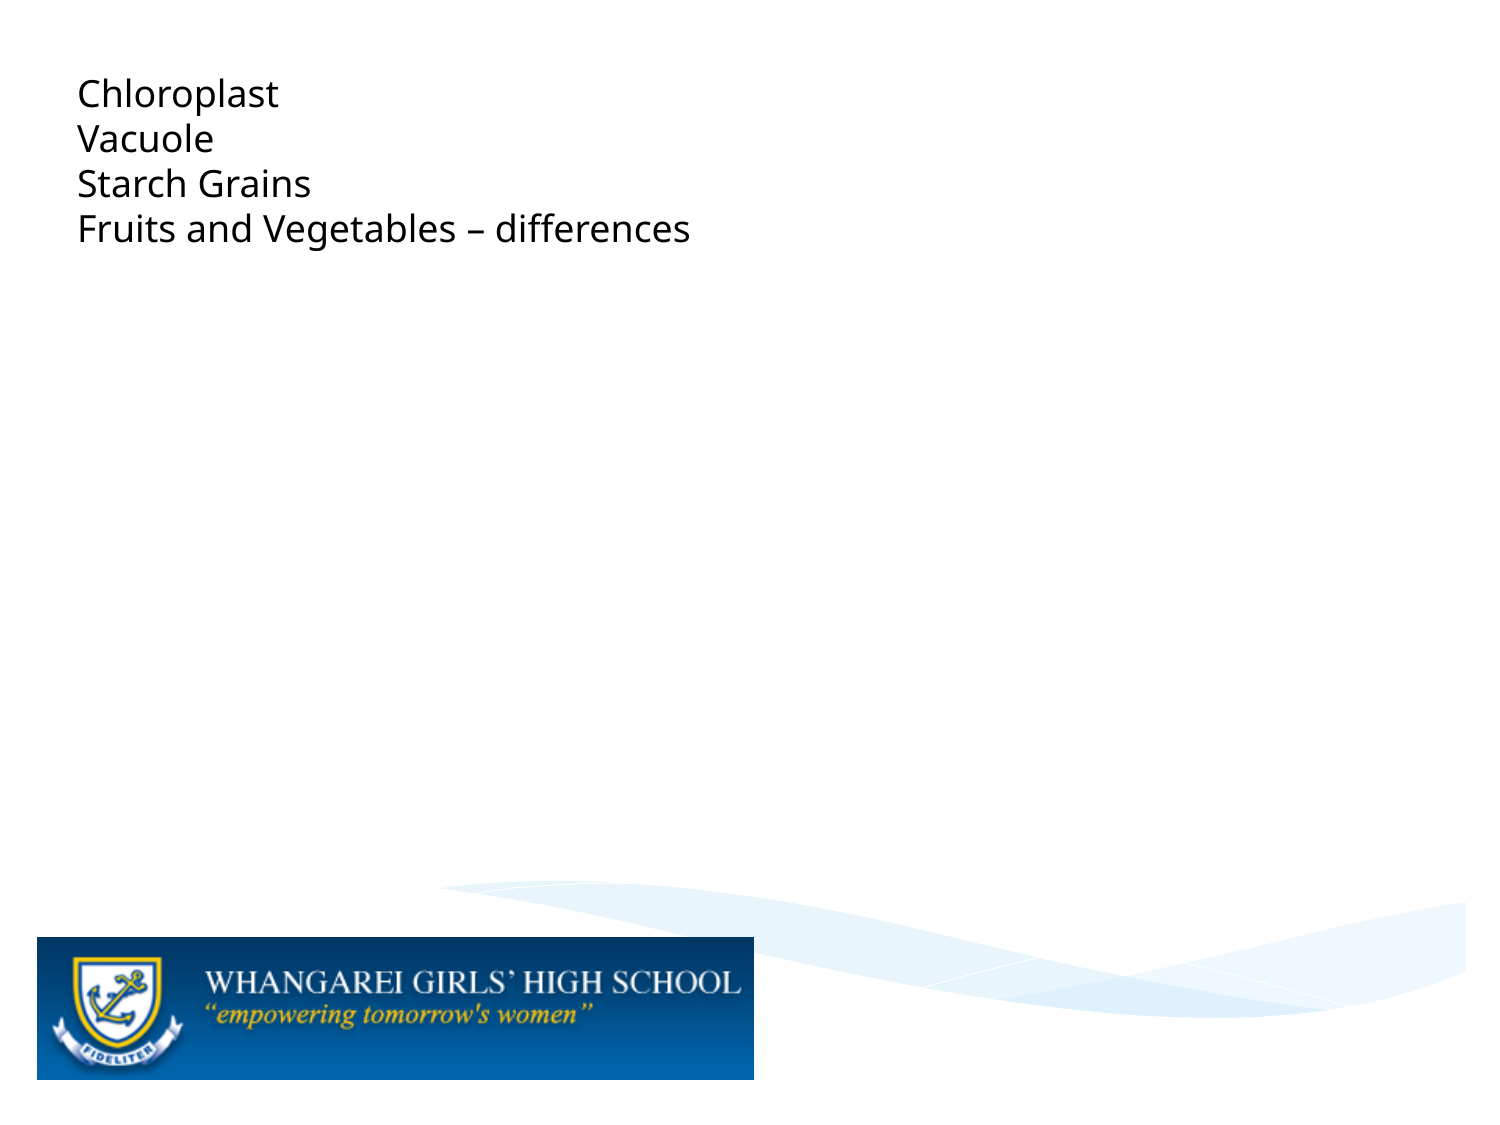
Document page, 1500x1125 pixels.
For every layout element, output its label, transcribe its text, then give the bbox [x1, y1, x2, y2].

text_box Chloroplast Vacuole Starch Grains Fruits and Vegetables – differences [62, 62, 1413, 258]
picture [37, 937, 754, 1080]
